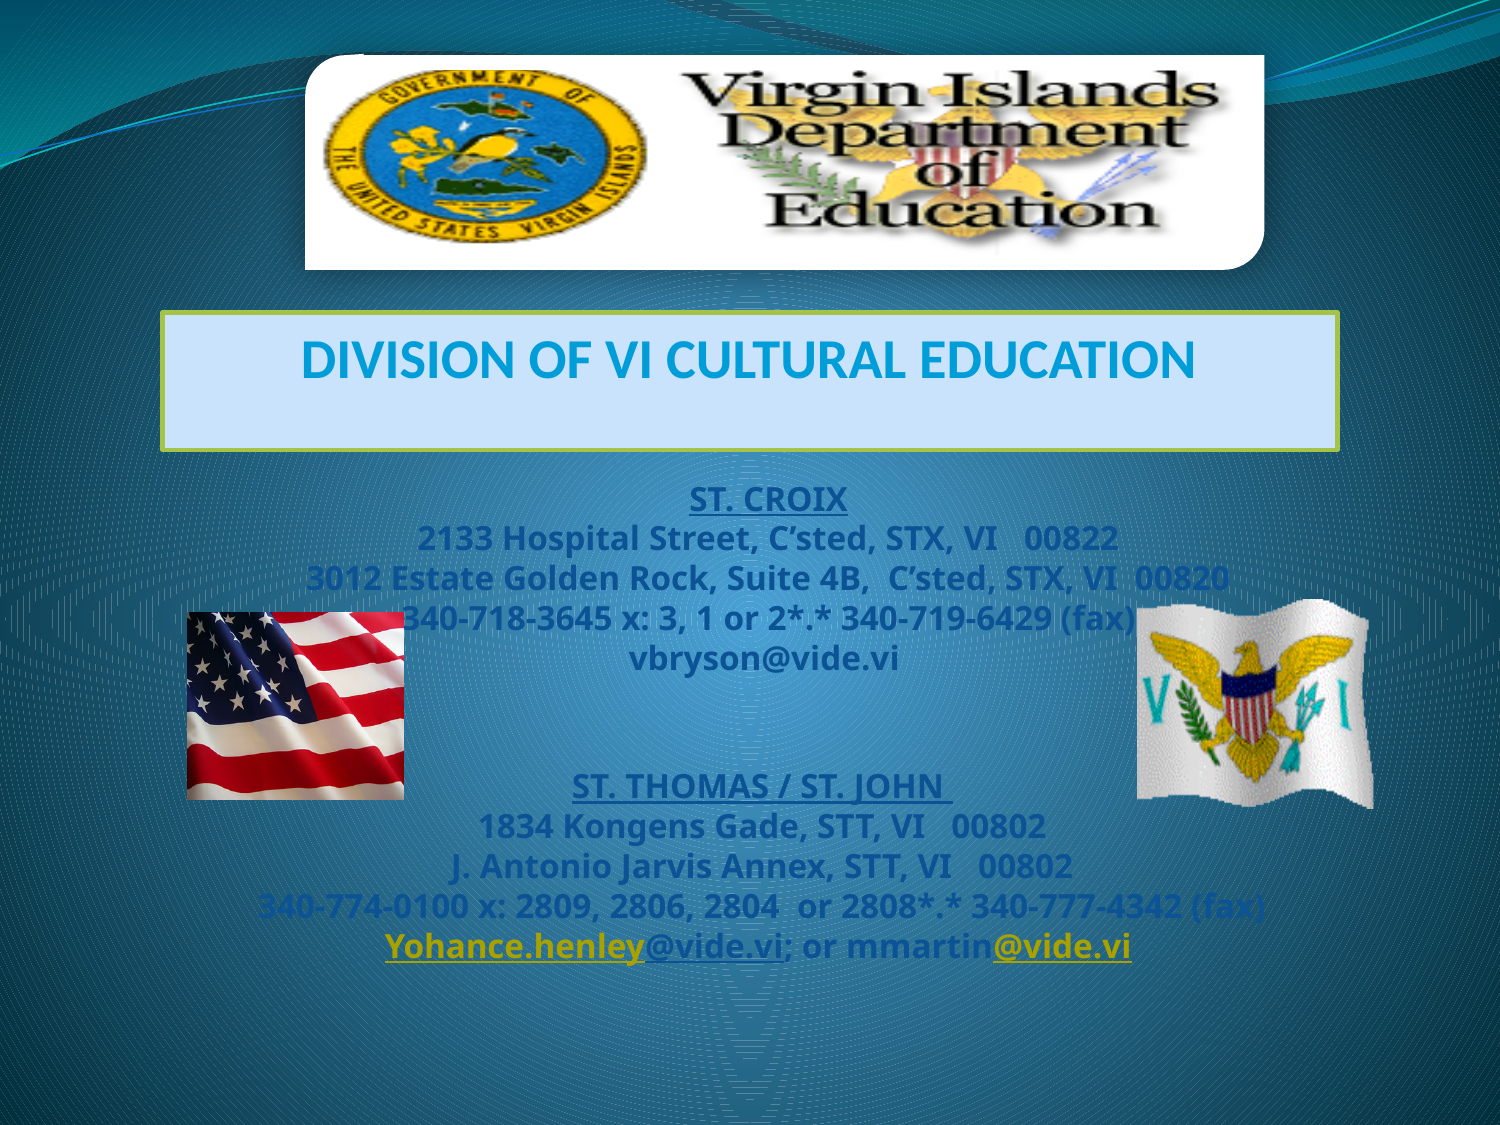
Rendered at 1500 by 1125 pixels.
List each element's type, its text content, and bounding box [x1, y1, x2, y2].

picture [1137, 599, 1376, 809]
picture [187, 612, 405, 801]
text_box ST. CROIX 2133 Hospital Street, C’sted, STX, VI 00822 3012 Estate Golden Rock, Suite 4B, C’sted, STX, VI 00820 340-718-3645 x: 3, 1 or 2*.* 340-719-6429 (fax) vbryson@vide.vi [162, 470, 1375, 685]
picture [312, 62, 1258, 263]
text_box ST. THOMAS / ST. JOHN 1834 Kongens Gade, STT, VI 00802 J. Antonio Jarvis Annex, STT, VI 00802 340-774-0100 x: 2809, 2806, 2804 or 2808*.* 340-777-4342 (fax) Yohance.henley@vide.vi; or mmartin@vide.vi [162, 757, 1363, 978]
title DIVISION OF VI CULTURAL EDUCATION [160, 310, 1340, 452]
